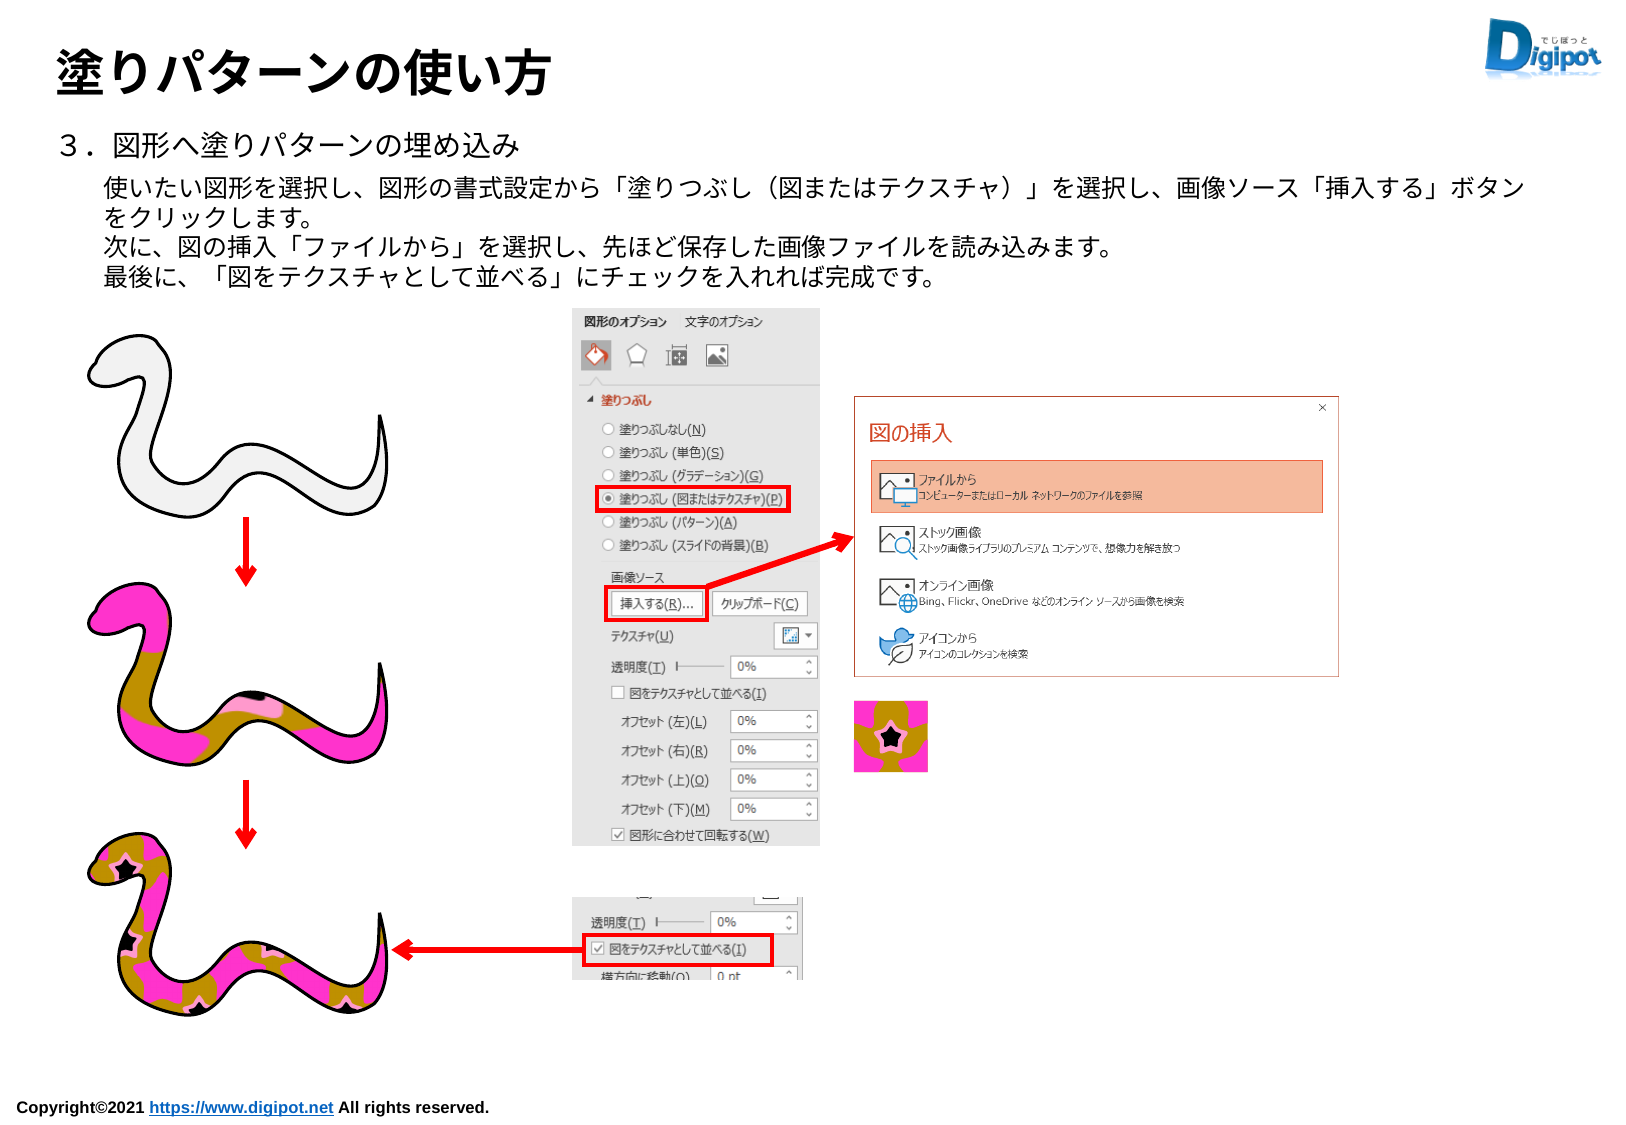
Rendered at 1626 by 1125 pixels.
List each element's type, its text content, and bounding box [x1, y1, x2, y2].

picture [571, 897, 803, 980]
text_box 使いたい図形を選択し、図形の書式設定から「塗りつぶし（図またはテクスチャ）」を選択し、画像ソース「挿入する」ボタンをクリックします。 次に、図の挿入「ファイルから」を選択し、先ほど保存した画像ファイルを読み込みます。 最後に、「図をテクスチャとして並べる」にチェックを入れれば完成です。 [88, 164, 1551, 300]
text_box [87, 334, 388, 519]
text_box [87, 582, 388, 767]
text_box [854, 700, 928, 773]
text_box [87, 832, 388, 1017]
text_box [706, 536, 855, 587]
picture [571, 308, 820, 846]
text_box ３．図形へ塗りパターンの埋め込み [39, 119, 536, 170]
text_box 塗りパターンの使い方 [40, 34, 568, 109]
picture [1485, 18, 1602, 82]
picture [854, 396, 1339, 677]
